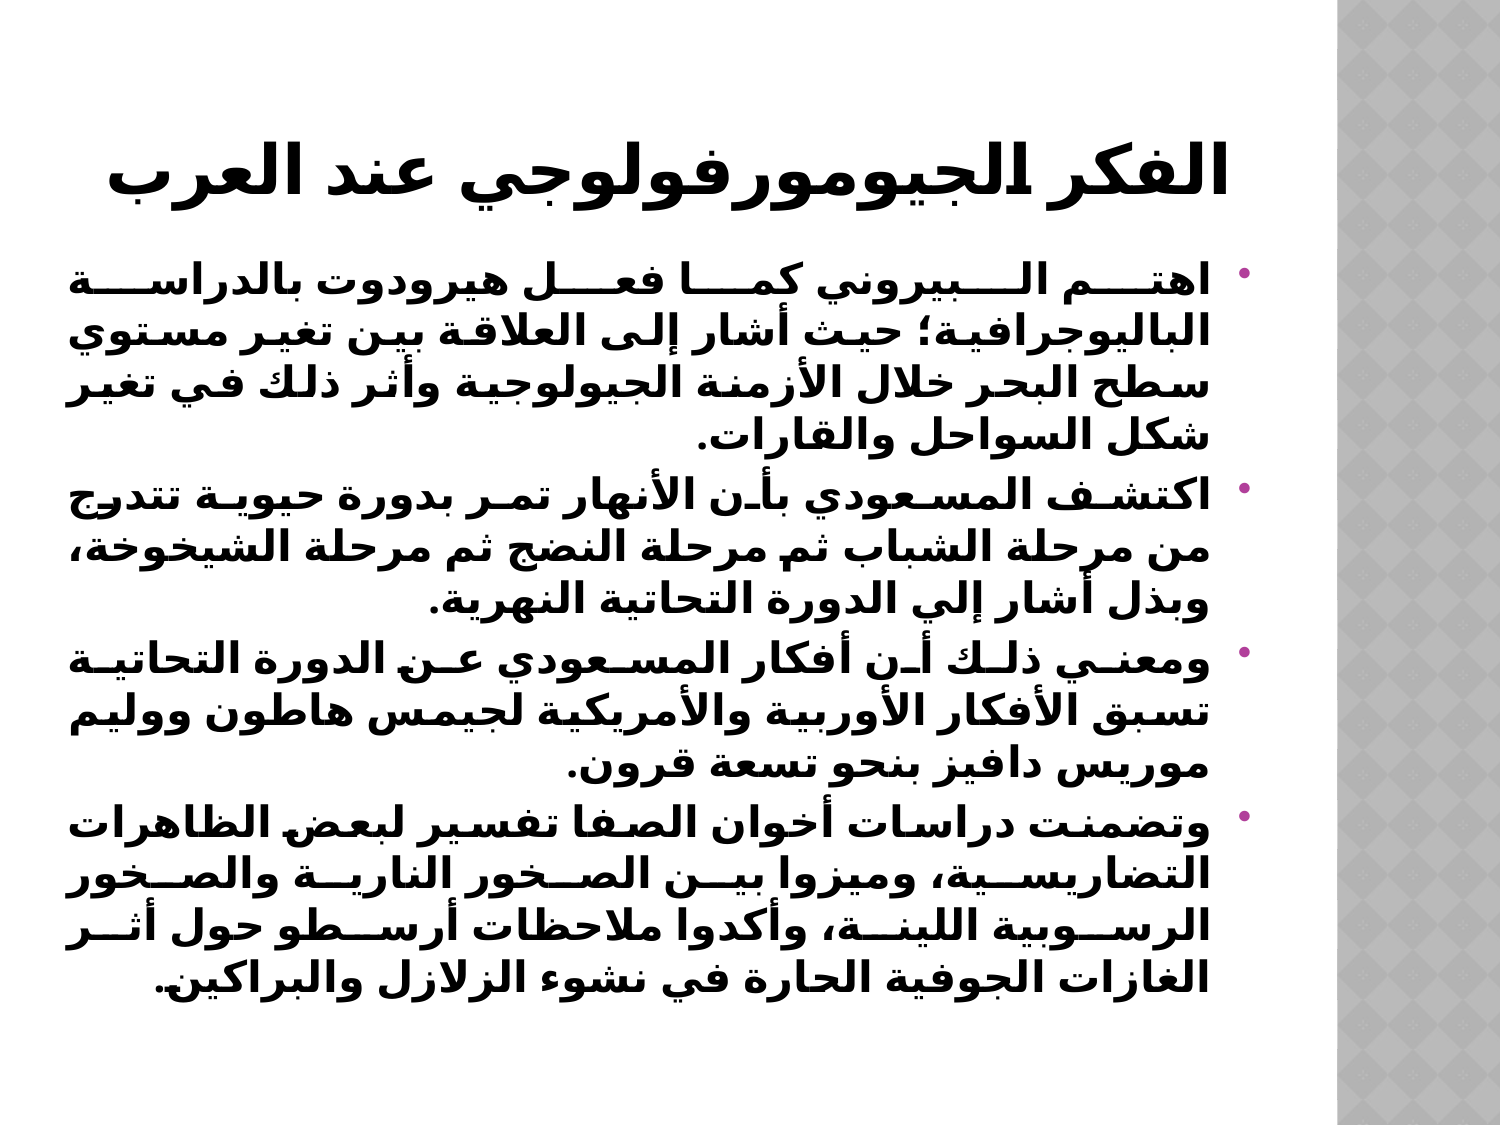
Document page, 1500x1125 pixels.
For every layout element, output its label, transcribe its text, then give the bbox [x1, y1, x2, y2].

title الفكر الجيومورفولوجي عند العرب [75, 52, 1263, 209]
list اهتم البيروني كما فعل هيرودوت بالدراسة الباليوجرافية؛ حيث أشار إلى العلاقة بين تغير مستوي سطح البحر خلال الأزمنة الجيولوجية وأثر ذلك في تغير شكل السواحل والقارات. اكتشف المسعودي بأن الأنهار تمر بدورة حيوية تتدرج من مرحلة الشباب ثم مرحلة النضج ثم مرحلة الشيخوخة، وبذل أشار إلي الدورة التحاتية النهرية. ومعني ذلك أن أفكار المسعودي عن الدورة التحاتية تسبق الأفكار الأوربية والأمريكية لجيمس هاطون ووليم موريس دافيز بنحو تسعة قرون. وتضمنت دراسات أخوان الصفا تفسير لبعض الظاهرات التضاريسية، وميزوا بين الصخور النارية والصخور الرسوبية اللينة، وأكدوا ملاحظات أرسطو حول أثر الغازات الجوفية الحارة في نشوء الزلازل والبراكين. [53, 243, 1263, 1059]
